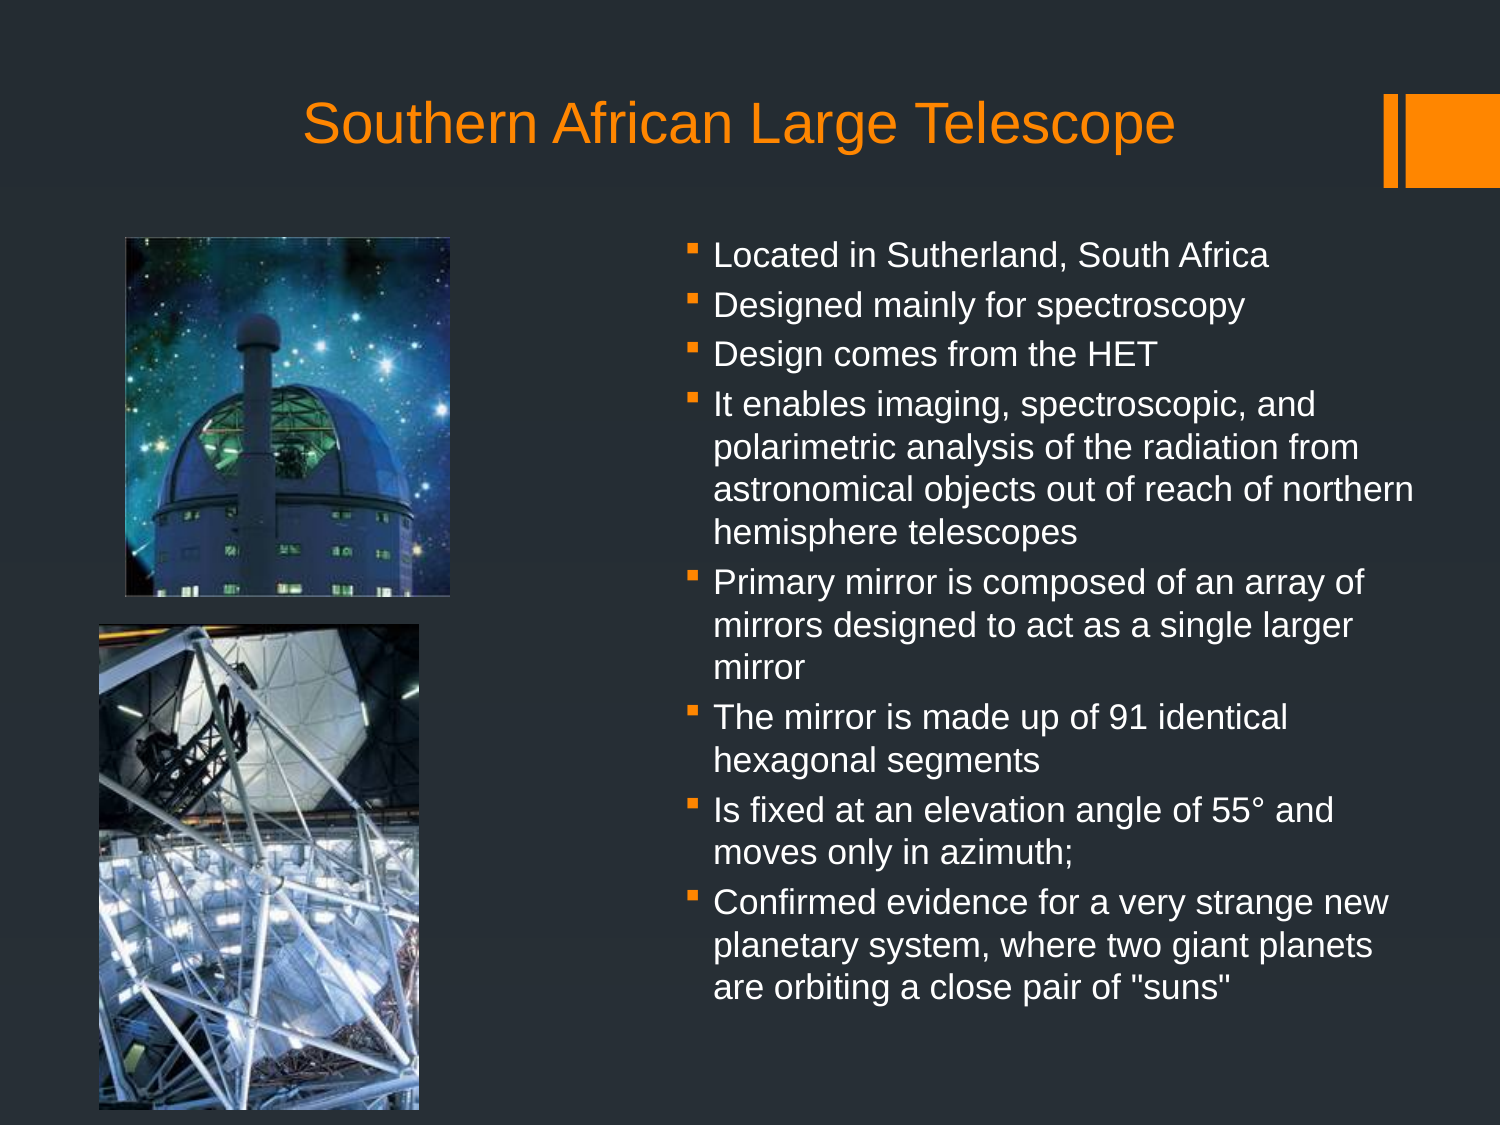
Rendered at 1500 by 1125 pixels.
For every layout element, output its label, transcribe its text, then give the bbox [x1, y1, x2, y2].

list Located in Sutherland, South Africa Designed mainly for spectroscopy Design comes from the HET It enables imaging, spectroscopic, and polarimetric analysis of the radiation from astronomical objects out of reach of northern hemisphere telescopes Primary mirror is composed of an array of mirrors designed to act as a single larger mirror The mirror is made up of 91 identical hexagonal segments Is fixed at an elevation angle of 55° and moves only in azimuth; Confirmed evidence for a very strange new planetary system, where two giant planets are orbiting a close pair of "suns" [662, 221, 1438, 1110]
picture [125, 236, 450, 598]
title Southern African Large Telescope [287, 37, 1263, 163]
picture [99, 624, 420, 1110]
